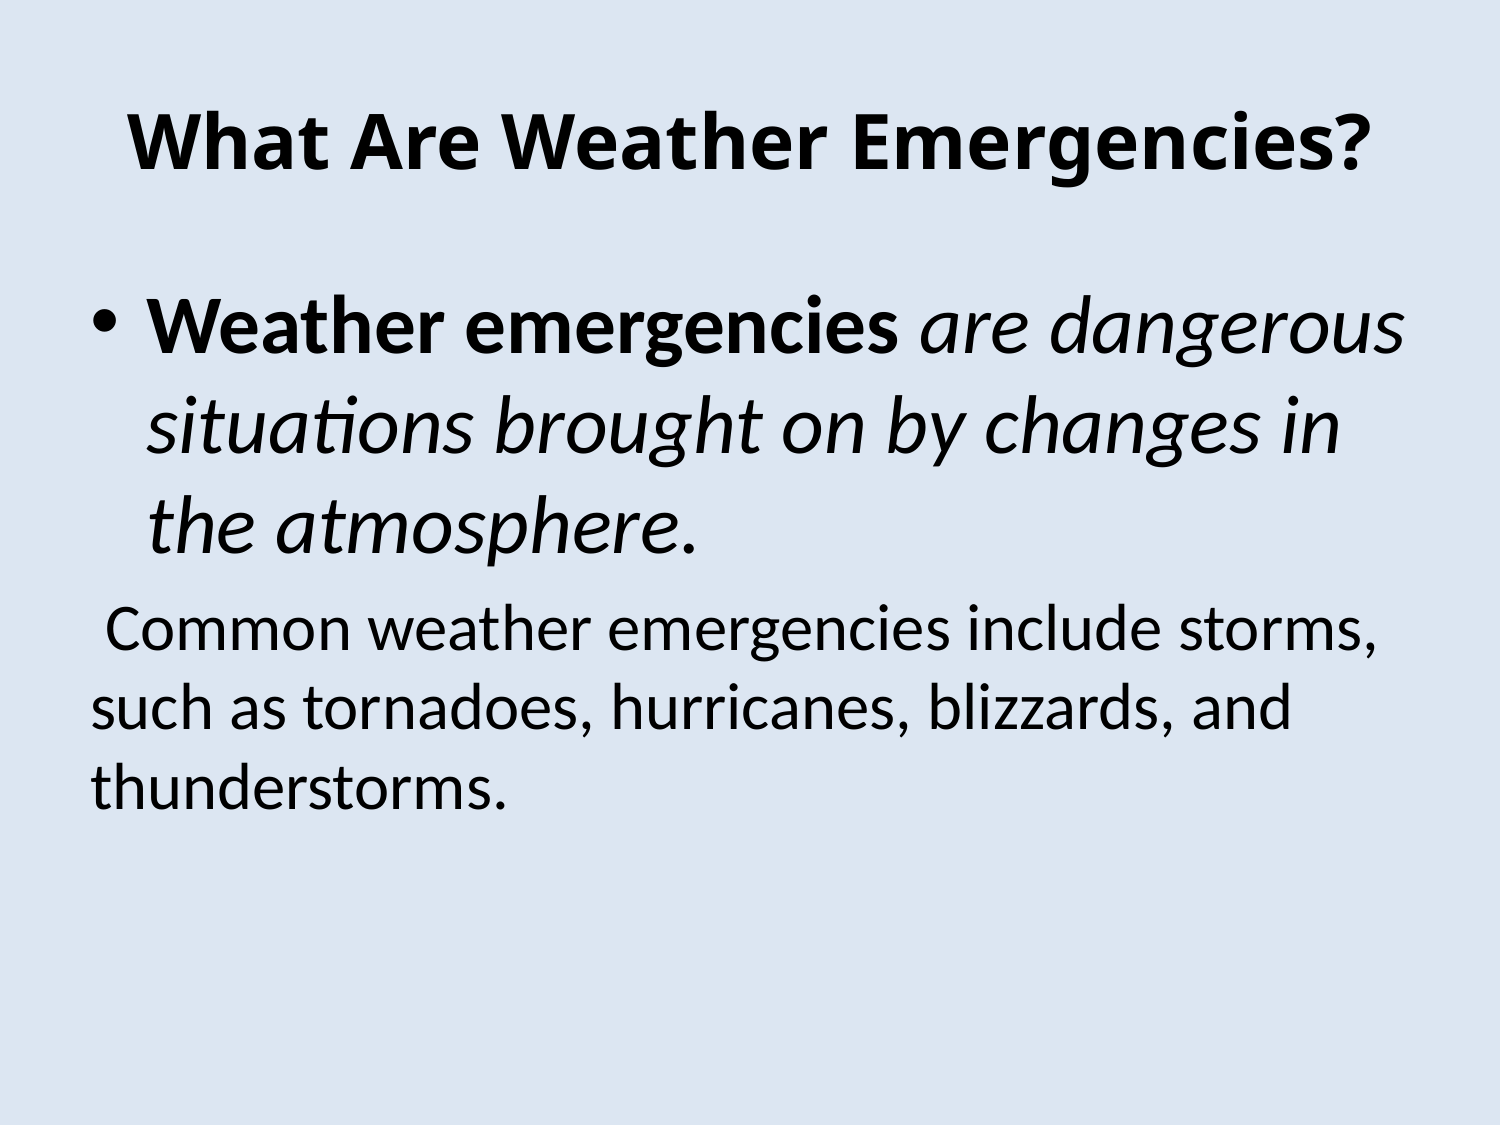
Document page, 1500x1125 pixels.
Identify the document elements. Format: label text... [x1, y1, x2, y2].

list Weather emergencies are dangerous situations brought on by changes in the atmosphere. Common weather emergencies include storms, such as tornadoes, hurricanes, blizzards, and thunderstorms. [75, 262, 1425, 1005]
title What Are Weather Emergencies? [75, 45, 1425, 233]
